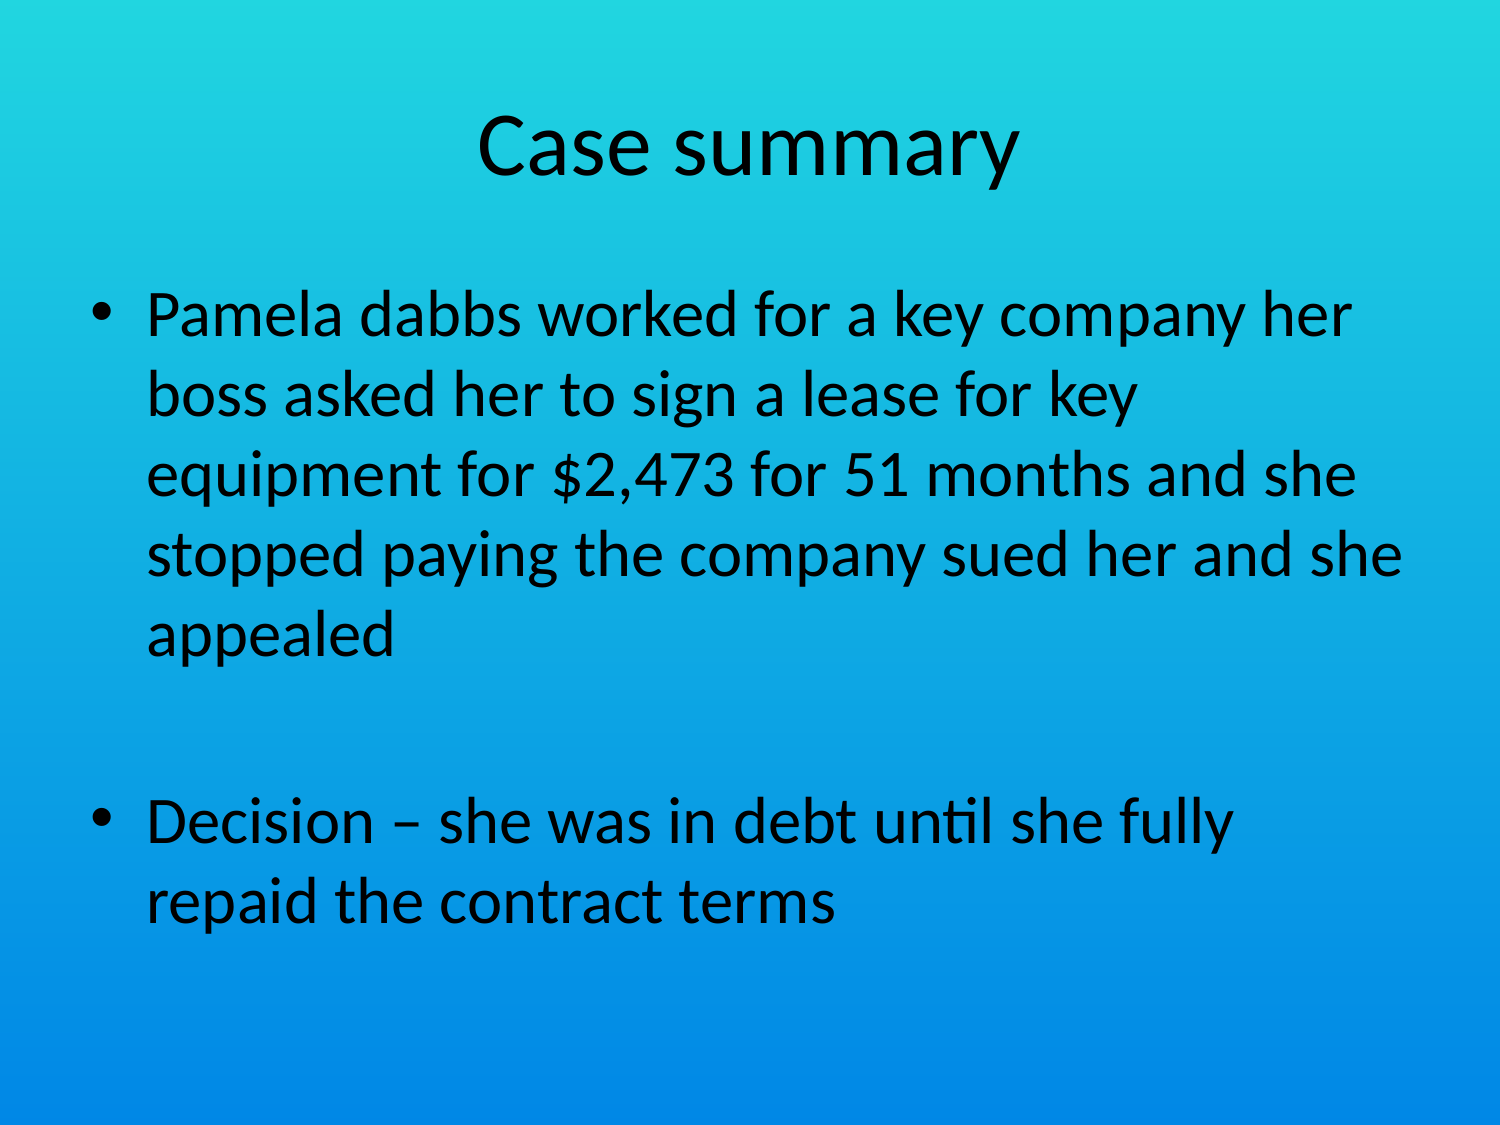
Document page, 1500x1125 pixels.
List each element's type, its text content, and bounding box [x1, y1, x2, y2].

list Pamela dabbs worked for a key company her boss asked her to sign a lease for key equipment for $2,473 for 51 months and she stopped paying the company sued her and she appealed Decision – she was in debt until she fully repaid the contract terms [75, 262, 1425, 1005]
title Case summary [75, 45, 1425, 233]
